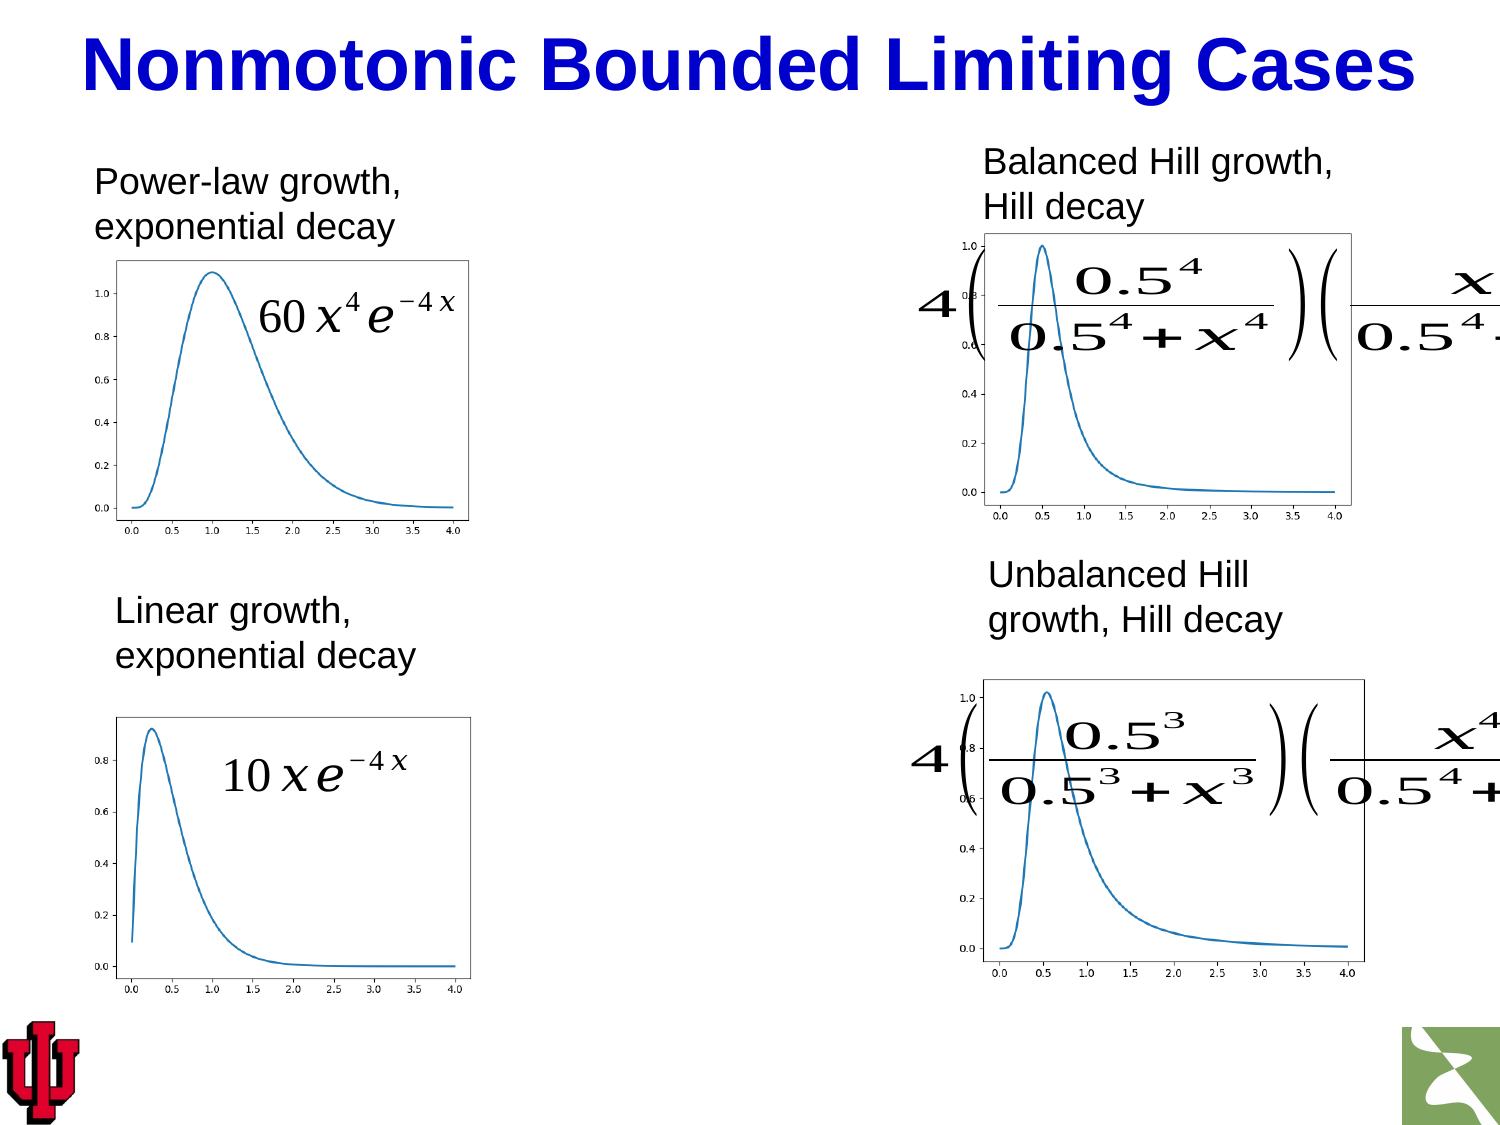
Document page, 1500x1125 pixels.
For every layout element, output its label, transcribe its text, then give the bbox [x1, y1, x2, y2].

picture [83, 702, 488, 1004]
text_box [24, 567, 981, 763]
text_box Power-law growth, exponential decay [79, 149, 450, 255]
text_box Unbalanced Hill growth, Hill decay [973, 543, 1387, 648]
picture [947, 219, 1368, 537]
text_box Balanced Hill growth, Hill decay [968, 129, 1382, 234]
picture [942, 666, 1382, 995]
picture [0, 1020, 80, 1125]
text_box Linear growth, exponential decay [100, 578, 471, 683]
picture [1402, 1027, 1500, 1125]
title Nonmotonic Bounded Limiting Cases [0, 0, 1500, 130]
picture [85, 247, 488, 551]
